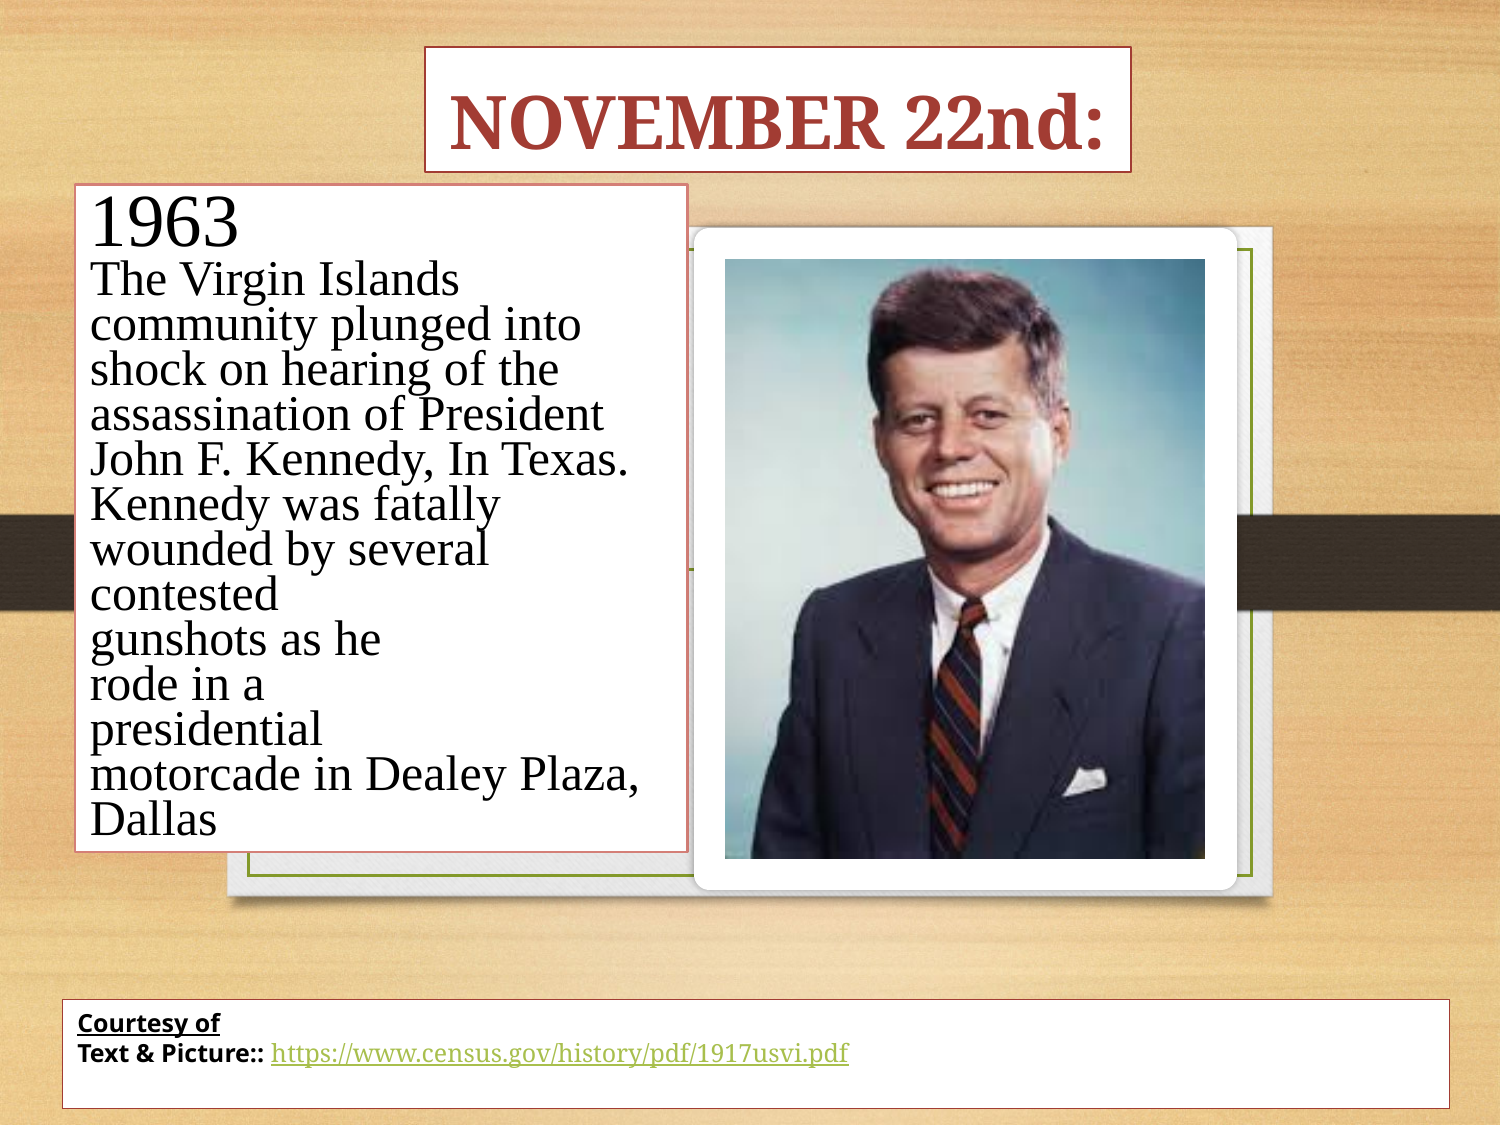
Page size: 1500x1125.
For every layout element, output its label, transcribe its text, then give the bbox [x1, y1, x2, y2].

picture [0, 0, 1500, 1125]
text_box 1963 The Virgin Islands community plunged into shock on hearing of the assassination of President John F. Kennedy, In Texas. Kennedy was fatally wounded by several contested gunshots as he rode in a presidential motorcade in Dealey Plaza, Dallas [74, 183, 689, 853]
text_box Courtesy of Text & Picture:: https://www.census.gov/history/pdf/1917usvi.pdf [62, 999, 1450, 1109]
text_box NOVEMBER 22nd: [424, 46, 1132, 173]
